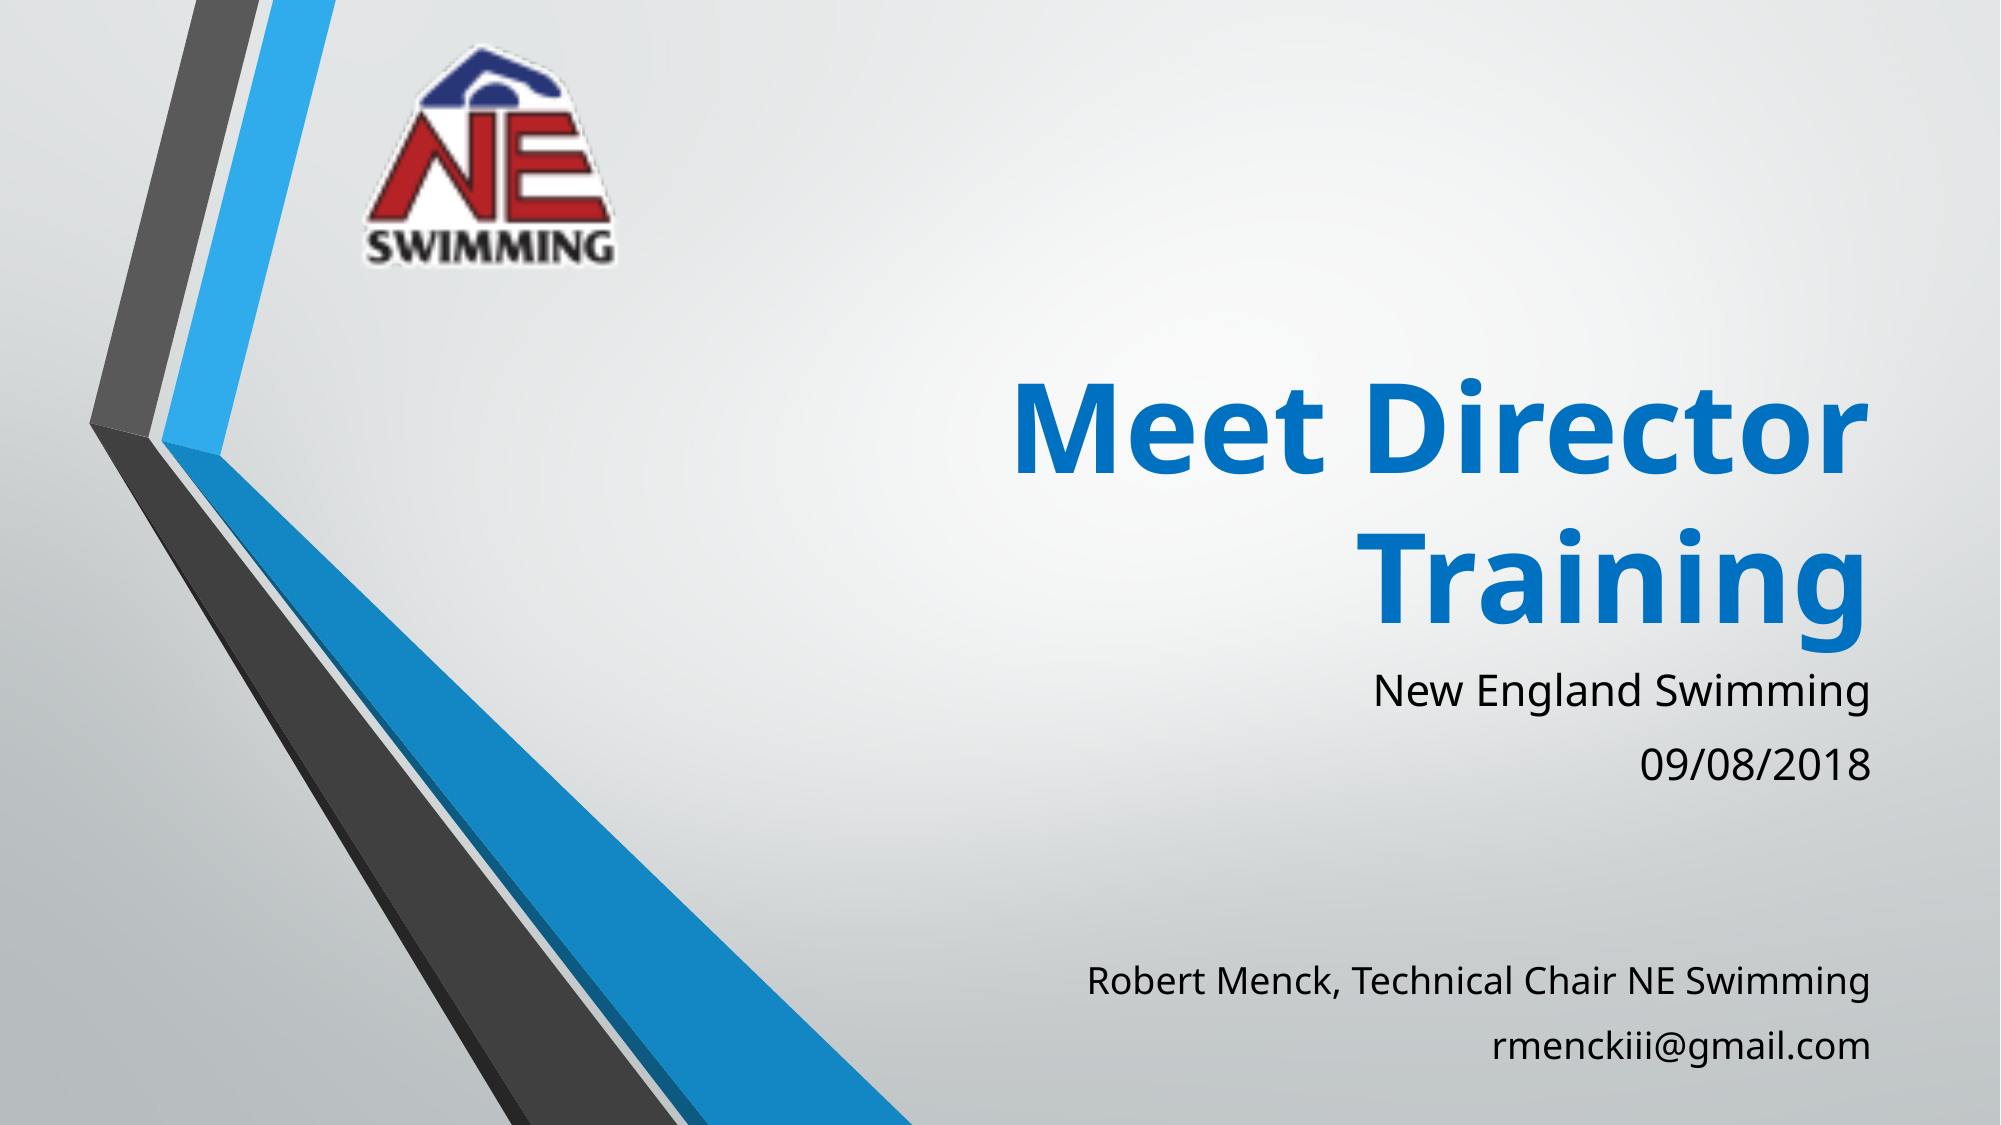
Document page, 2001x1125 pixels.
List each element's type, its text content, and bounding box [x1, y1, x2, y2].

subtitle New England Swimming 09/08/2018 Robert Menck, Technical Chair NE Swimming rmenckiii@gmail.com [740, 655, 1887, 1099]
picture [360, 29, 623, 289]
title Meet Director Training [480, 226, 1887, 656]
